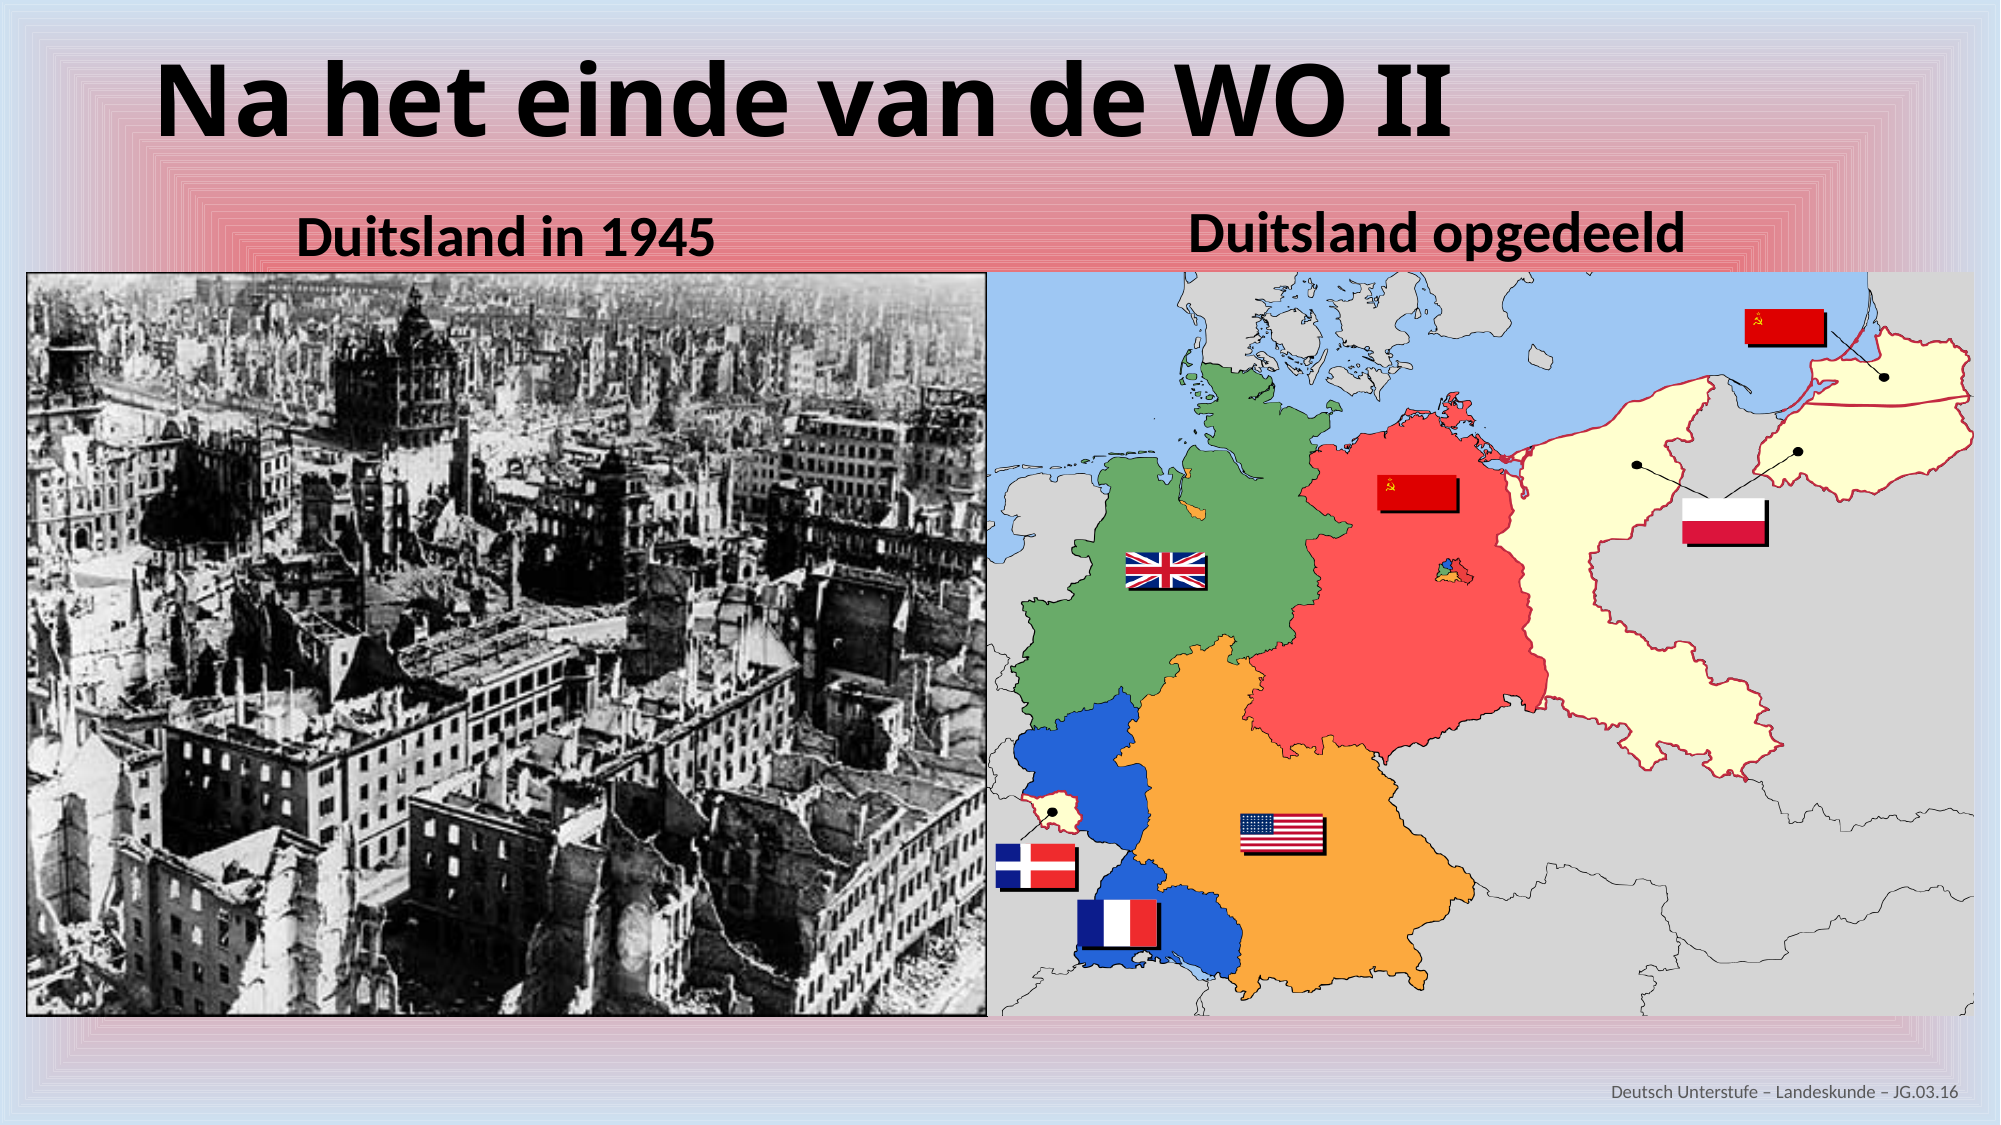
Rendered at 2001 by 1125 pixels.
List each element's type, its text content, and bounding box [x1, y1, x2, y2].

text_box Deutsch Unterstufe – Landeskunde – JG.03.16 [1557, 1072, 1974, 1110]
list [26, 272, 988, 1018]
list Duitsland opgedeeld [1012, 157, 1863, 272]
list Duitsland in 1945 [83, 181, 930, 272]
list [987, 272, 1974, 1016]
title Na het einde van de WO II [137, 40, 1863, 167]
